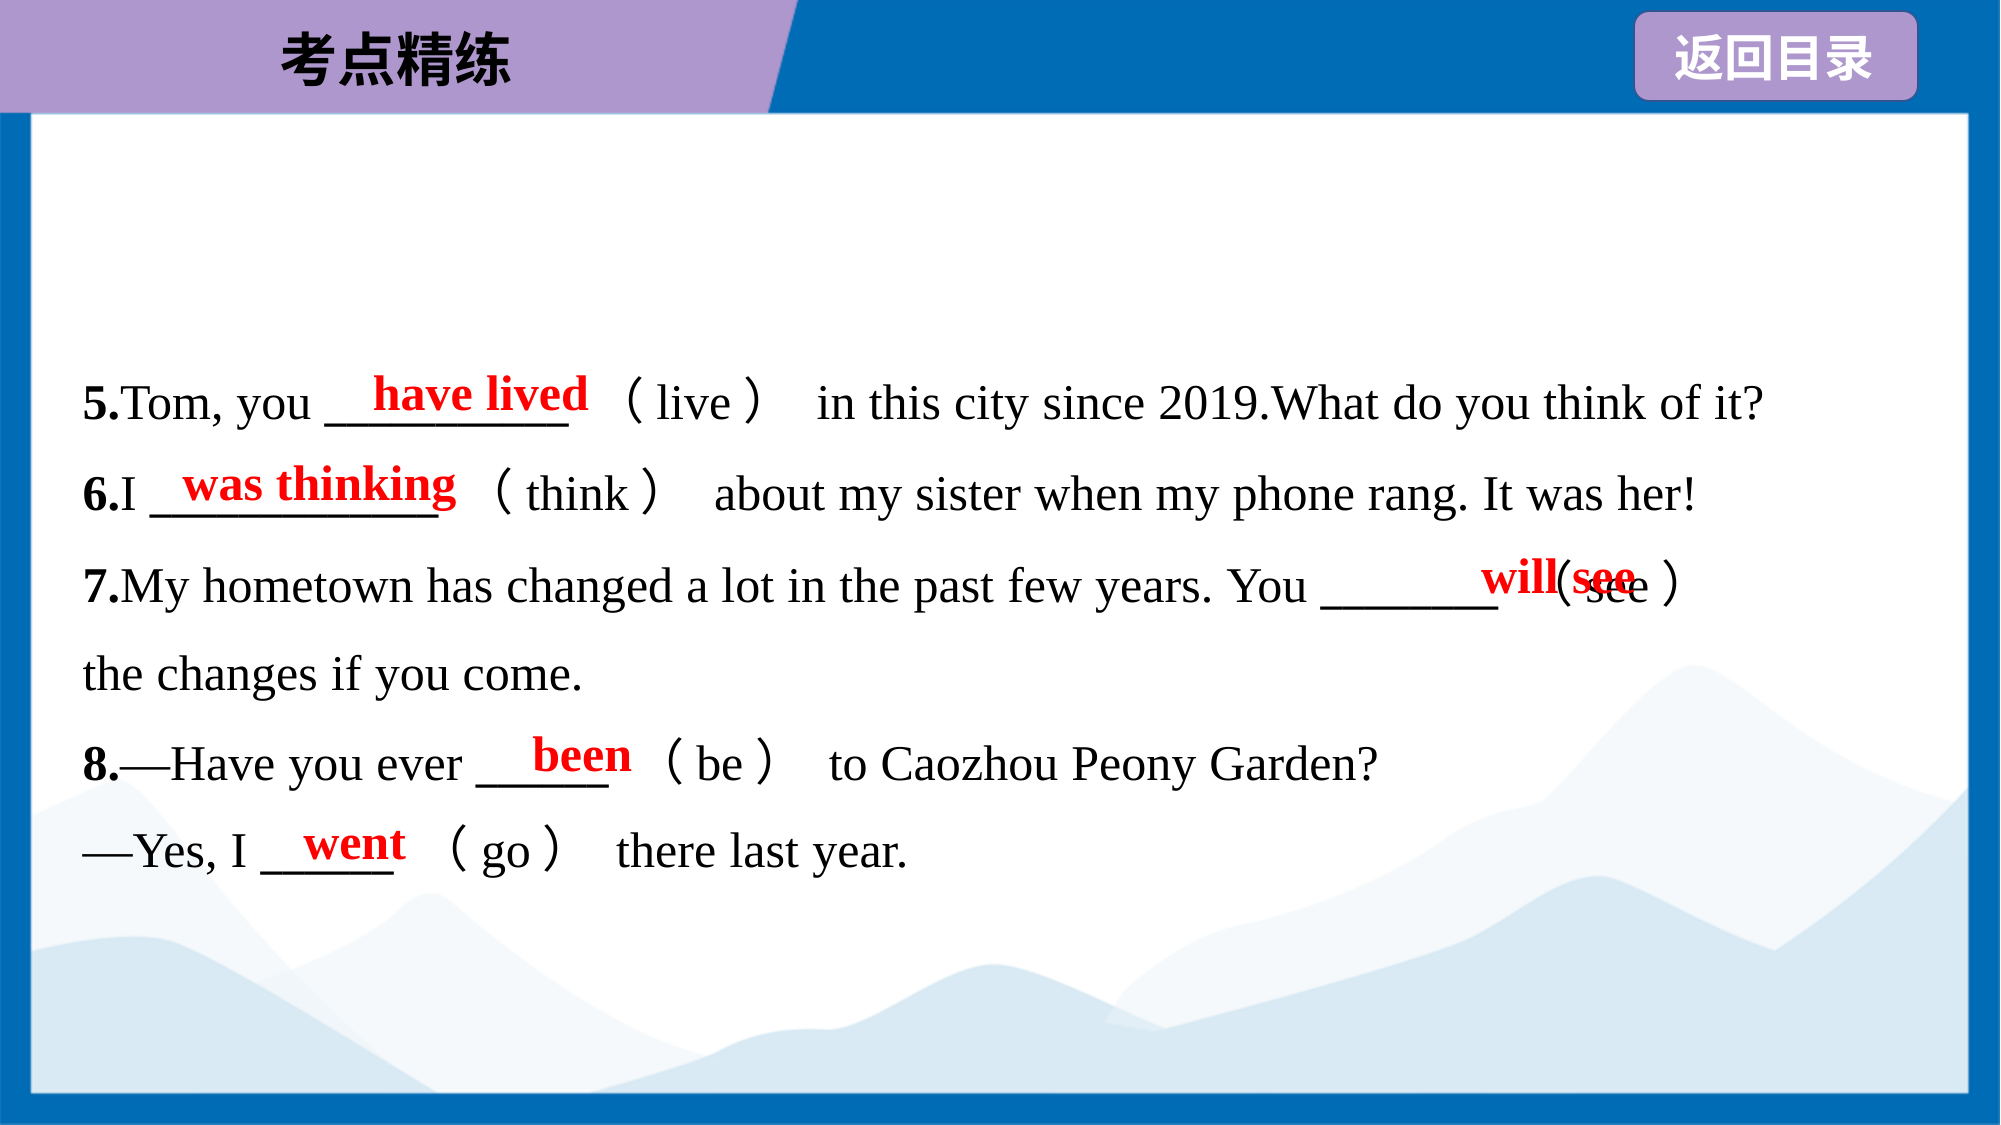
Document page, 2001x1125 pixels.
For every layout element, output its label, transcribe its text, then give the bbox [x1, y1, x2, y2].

text_box have lived [348, 332, 613, 411]
text_box will see [1457, 516, 1660, 594]
picture [0, 0, 2000, 1125]
text_box 8.—Have you ever ______ （be） to Caozhou Peony Garden? —Yes, I ______ （go） there last year. [82, 698, 1917, 869]
text_box 5.Tom, you ___________ （live） in this city since 2019.What do you think of it? 6.I _____________ （think） about my sister when my phone rang. It was her! 7.My hometown has changed a lot in the past few years. You ________ （see） the changes if you come. [82, 337, 1917, 691]
text_box went [285, 782, 425, 861]
text_box been [514, 694, 651, 773]
text_box was thinking [158, 422, 481, 501]
